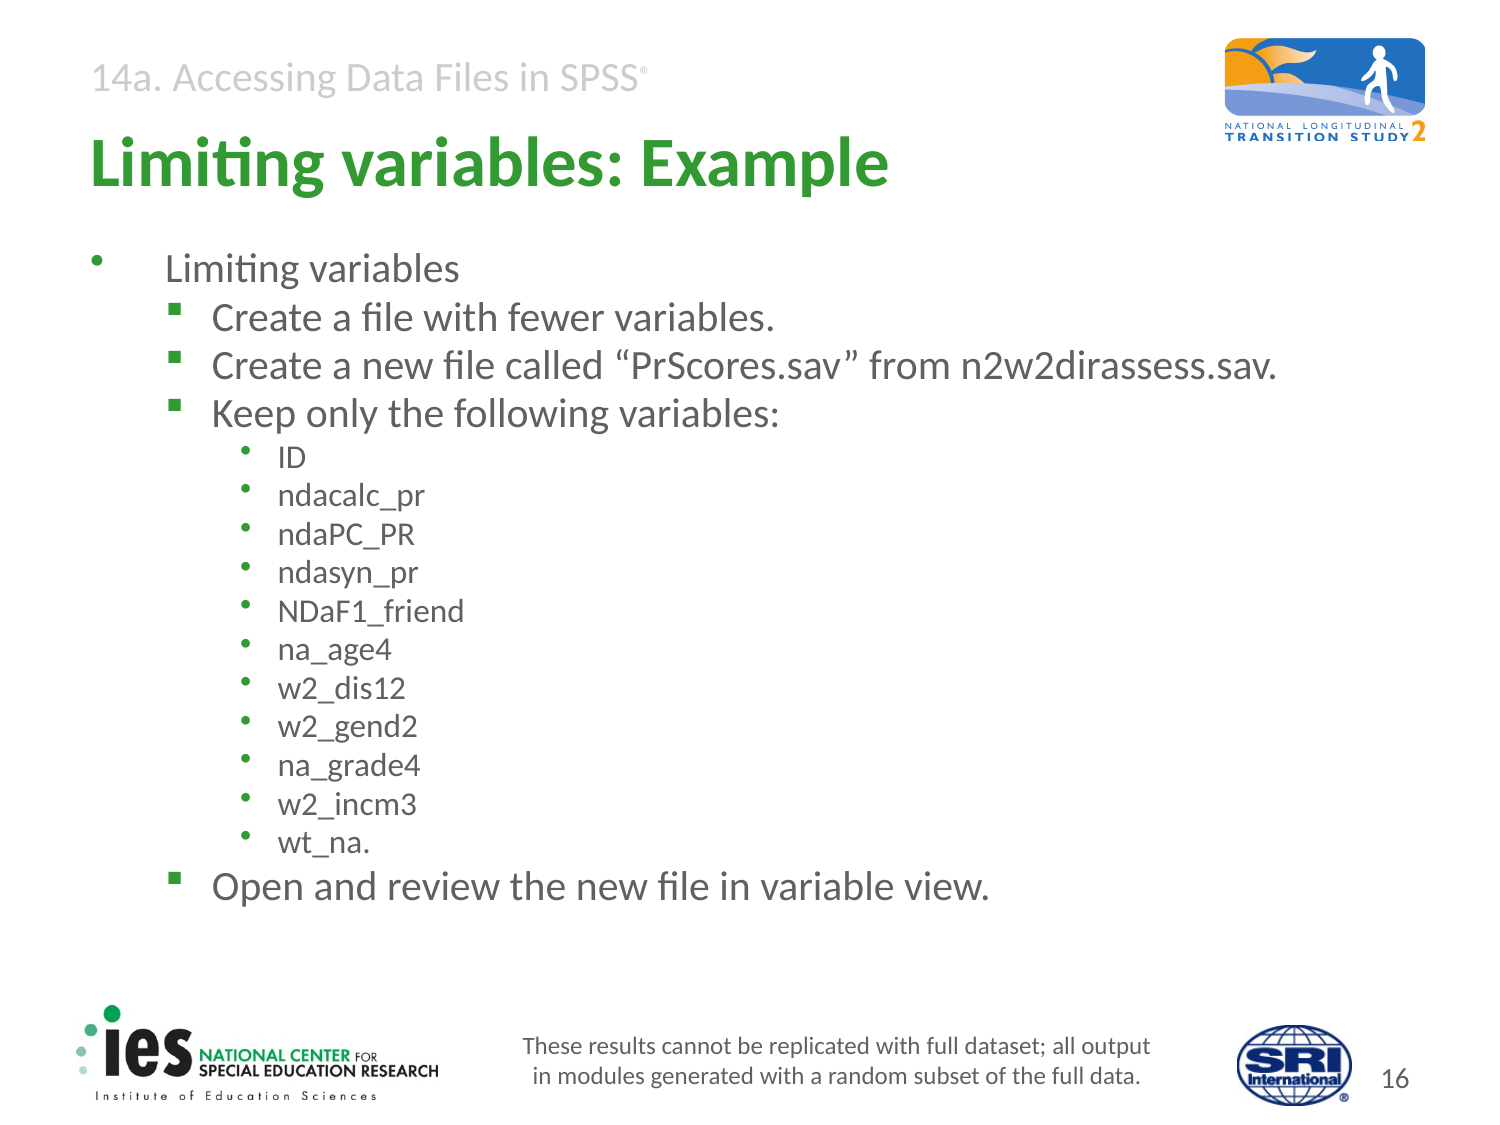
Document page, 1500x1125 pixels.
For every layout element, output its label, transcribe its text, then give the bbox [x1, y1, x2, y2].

title Limiting variables: Example [74, 90, 1426, 226]
list Limiting variables Create a file with fewer variables. Create a new file called “PrScores.sav” from n2w2dirassess.sav. Keep only the following variables: ID ndacalc_pr ndaPC_PR ndasyn_pr NDaF1_friend na_age4 w2_dis12 w2_gend2 na_grade4 w2_incm3 wt_na. Open and review the new file in variable view. [74, 243, 1426, 987]
footer These results cannot be replicated with full dataset; all output in modules generated with a random subset of the full data. [437, 1021, 1238, 1101]
slide_number 15 [1321, 1051, 1426, 1125]
picture [76, 1005, 438, 1100]
picture [1237, 1025, 1352, 1106]
